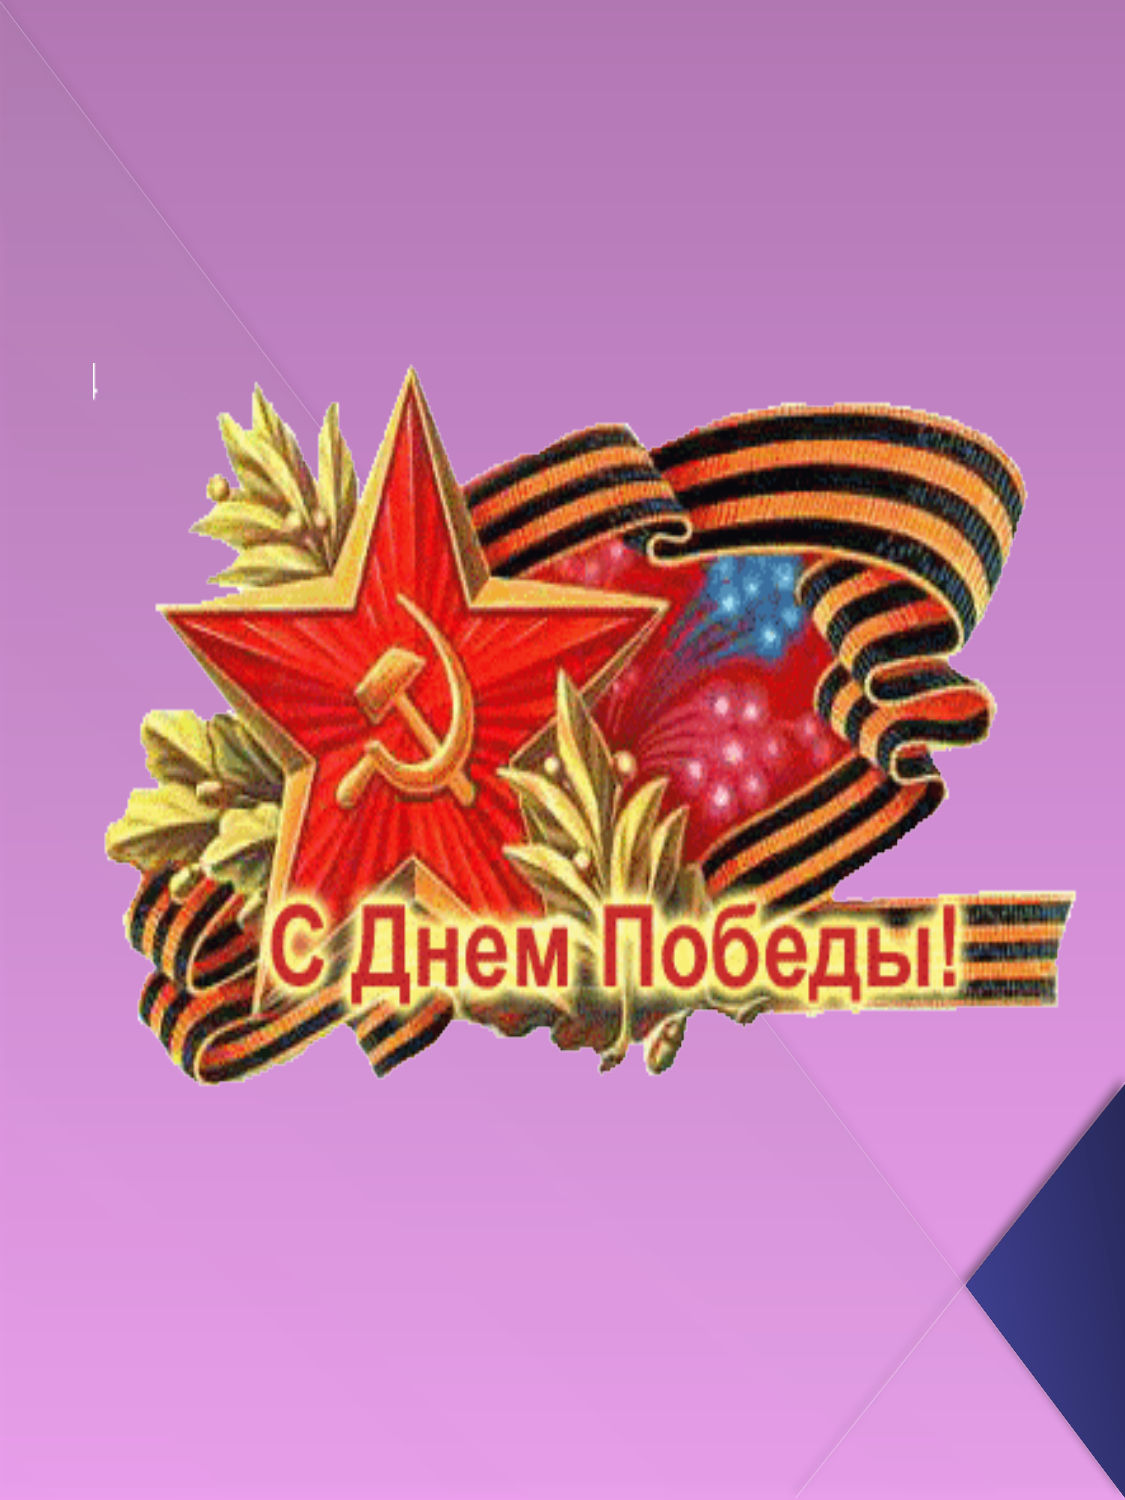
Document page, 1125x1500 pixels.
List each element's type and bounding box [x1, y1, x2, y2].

picture [93, 363, 1079, 1091]
